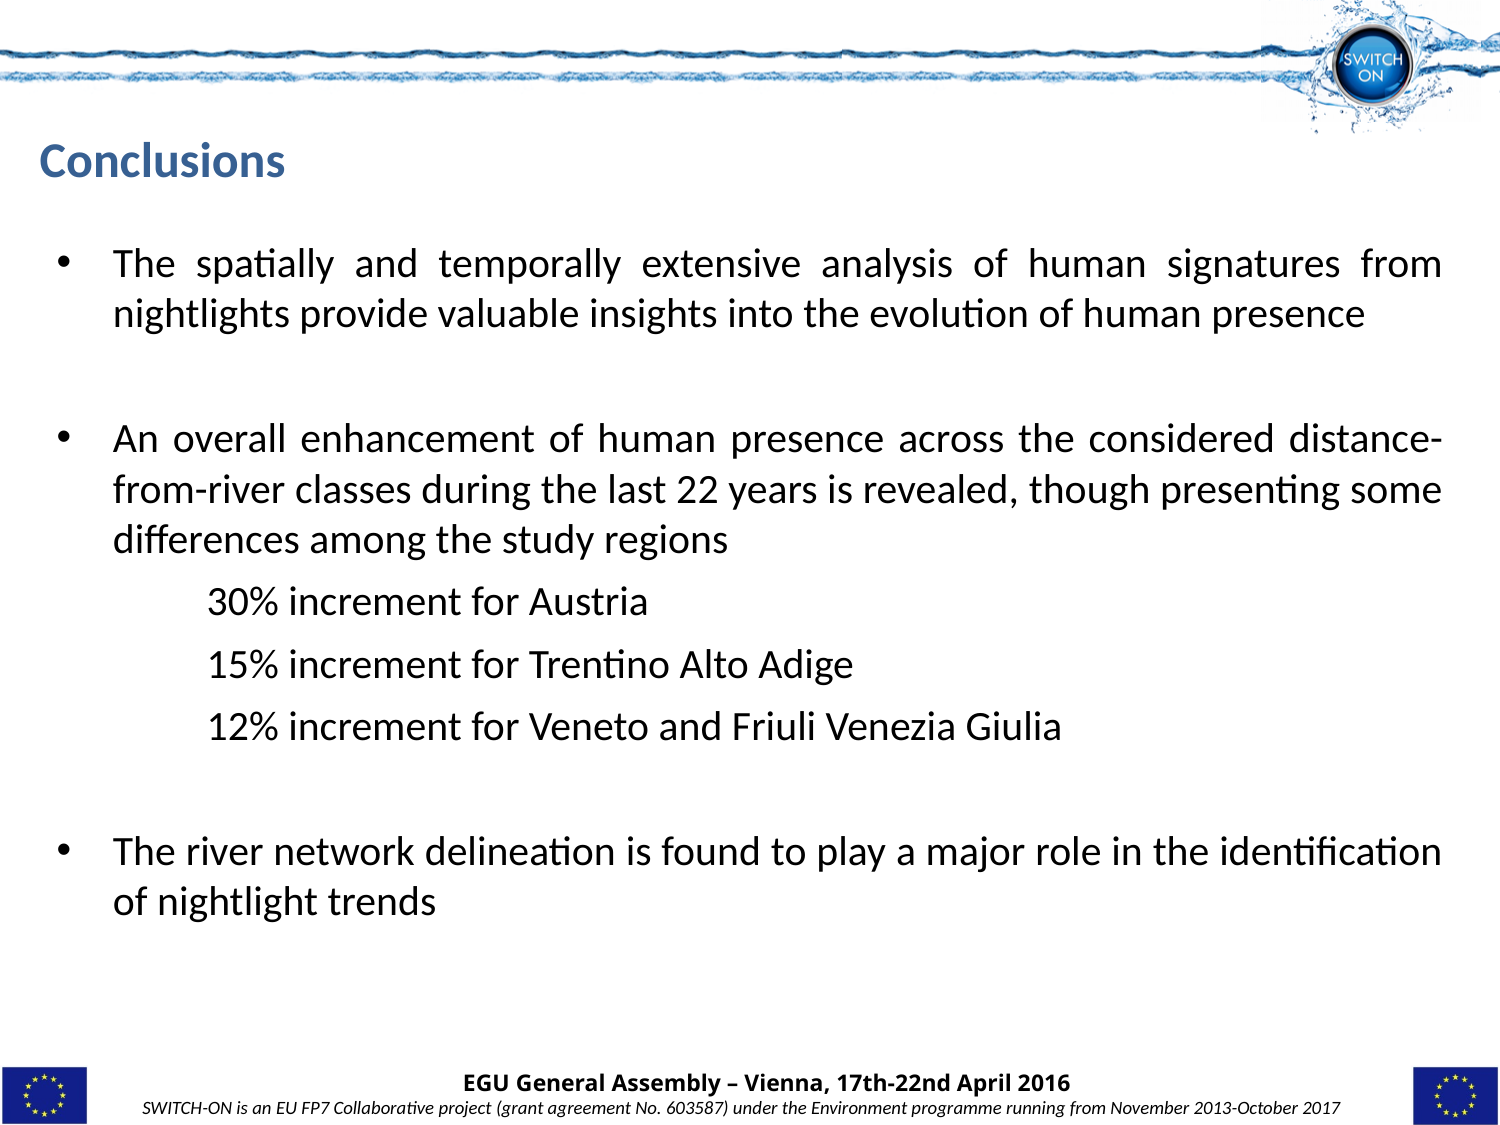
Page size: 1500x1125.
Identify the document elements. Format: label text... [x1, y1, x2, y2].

text_box EGU General Assembly – Vienna, 17th-22nd April 2016 SWITCH-ON is an EU FP7 Collaborative project (grant agreement No. 603587) under the Environment programme running from November 2013-October 2017 [136, 1062, 1399, 1123]
text_box Conclusions [24, 149, 1476, 196]
picture [1410, 1065, 1499, 1125]
picture [0, 1065, 88, 1125]
picture [0, 0, 1500, 140]
text_box The spatially and temporally extensive analysis of human signatures from nightlights provide valuable insights into the evolution of human presence An overall enhancement of human presence across the considered distance-from-river classes during the last 22 years is revealed, though presenting some differences among the study regions 30% increment for Austria 15% increment for Trentino Alto Adige 12% increment for Veneto and Friuli Venezia Giulia The river network delineation is found to play a major role in the identification of nightlight trends [41, 228, 1459, 932]
